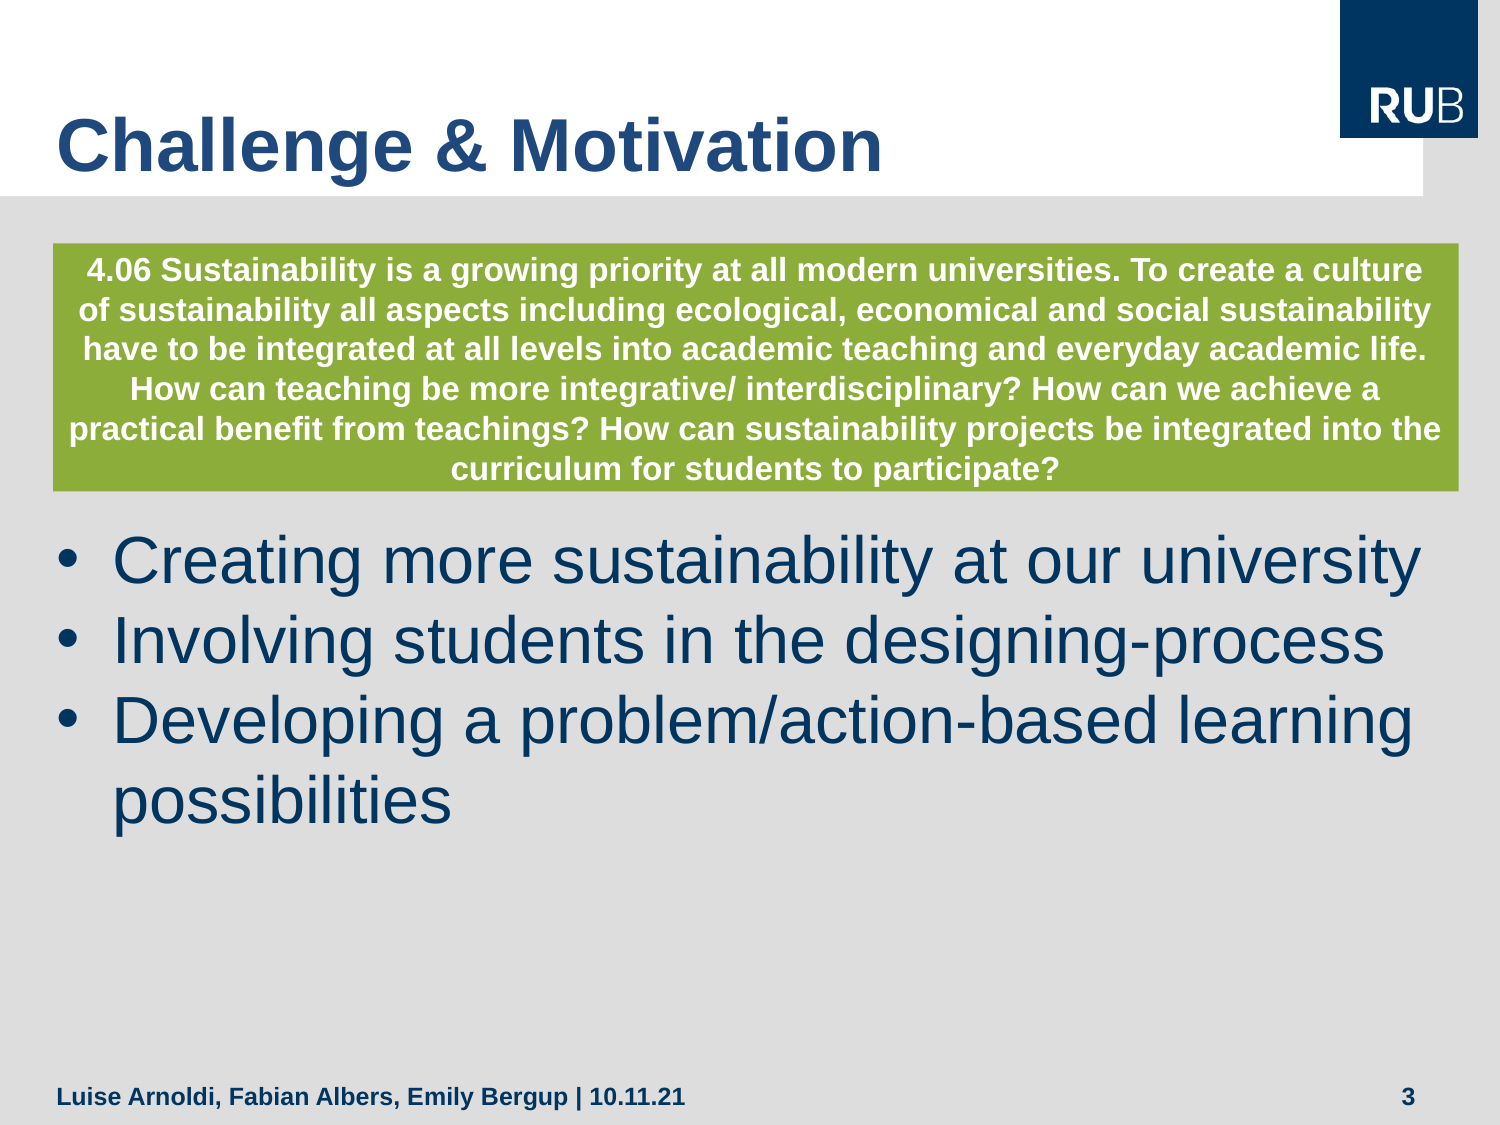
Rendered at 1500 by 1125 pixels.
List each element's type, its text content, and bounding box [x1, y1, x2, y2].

text_box 4.06 Sustainability is a growing priority at all modern universities. To create a culture of sustainability all aspects including ecological, economical and social sustainability have to be integrated at all levels into academic teaching and everyday academic life. How can teaching be more integrative/ interdisciplinary? How can we achieve a practical benefit from teachings? How can sustainability projects be integrated into the curriculum for students to participate? [51, 241, 1461, 494]
footer Luise Arnoldi, Fabian Albers, Emily Bergup | 10.11.21 [41, 1065, 1340, 1125]
title Challenge & Motivation [41, 42, 1307, 194]
slide_number 3 [1340, 1065, 1431, 1125]
list Creating more sustainability at our university Involving students in the designing-process Developing a problem/action-based learning possibilities [41, 349, 1459, 1047]
picture [1340, 0, 1478, 138]
